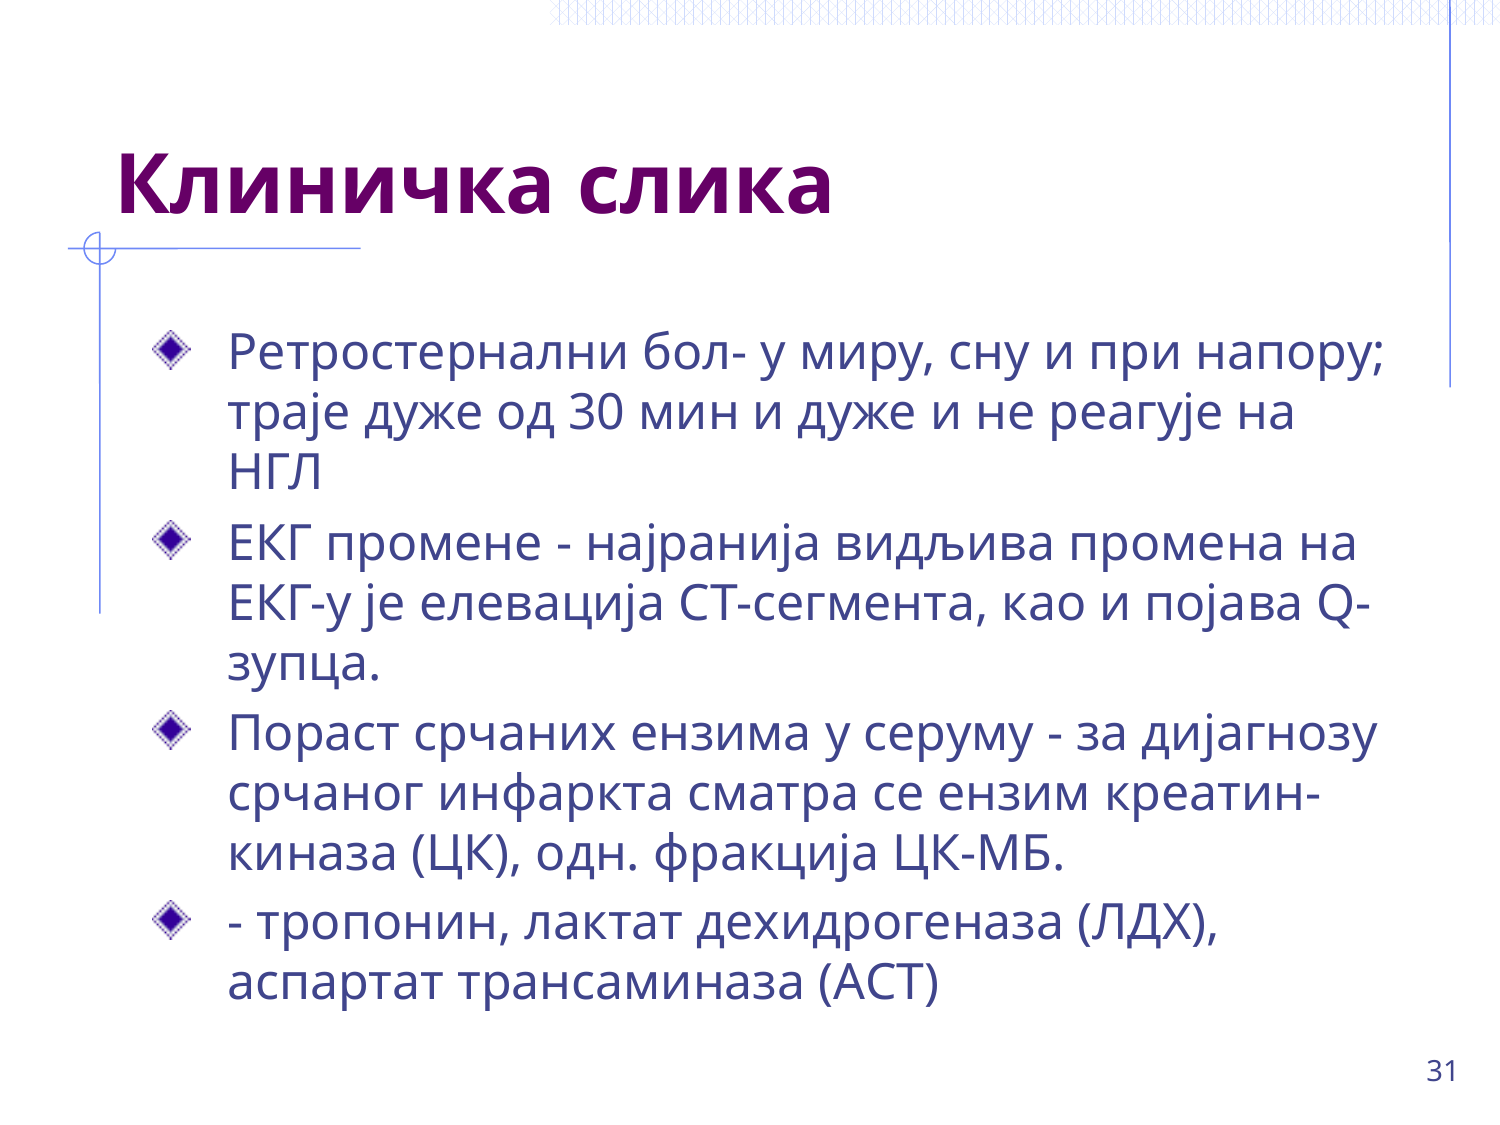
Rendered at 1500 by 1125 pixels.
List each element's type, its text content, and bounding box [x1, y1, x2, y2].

picture [152, 900, 191, 940]
slide_number 31 [1162, 1025, 1475, 1100]
title Клиничка слика [99, 49, 1376, 238]
list Ретростернални бол- у миру, сну и при напору; траје дуже од 30 мин и дуже и не реагује на НГЛ ЕКГ промене - најранија видљива промена на ЕКГ-у је елевација СТ-сегмента, као и појава Q-зупца. Пораст срчаних ензима у серуму - за дијагнозу срчаног инфаркта сматра се ензим креатин-киназа (ЦК), одн. фракција ЦК-МБ. - тропонин, лактат дехидрогеназа (ЛДХ), аспартат трансаминаза (АСТ) [137, 312, 1413, 988]
picture [152, 330, 191, 370]
picture [152, 520, 191, 560]
picture [152, 710, 191, 750]
